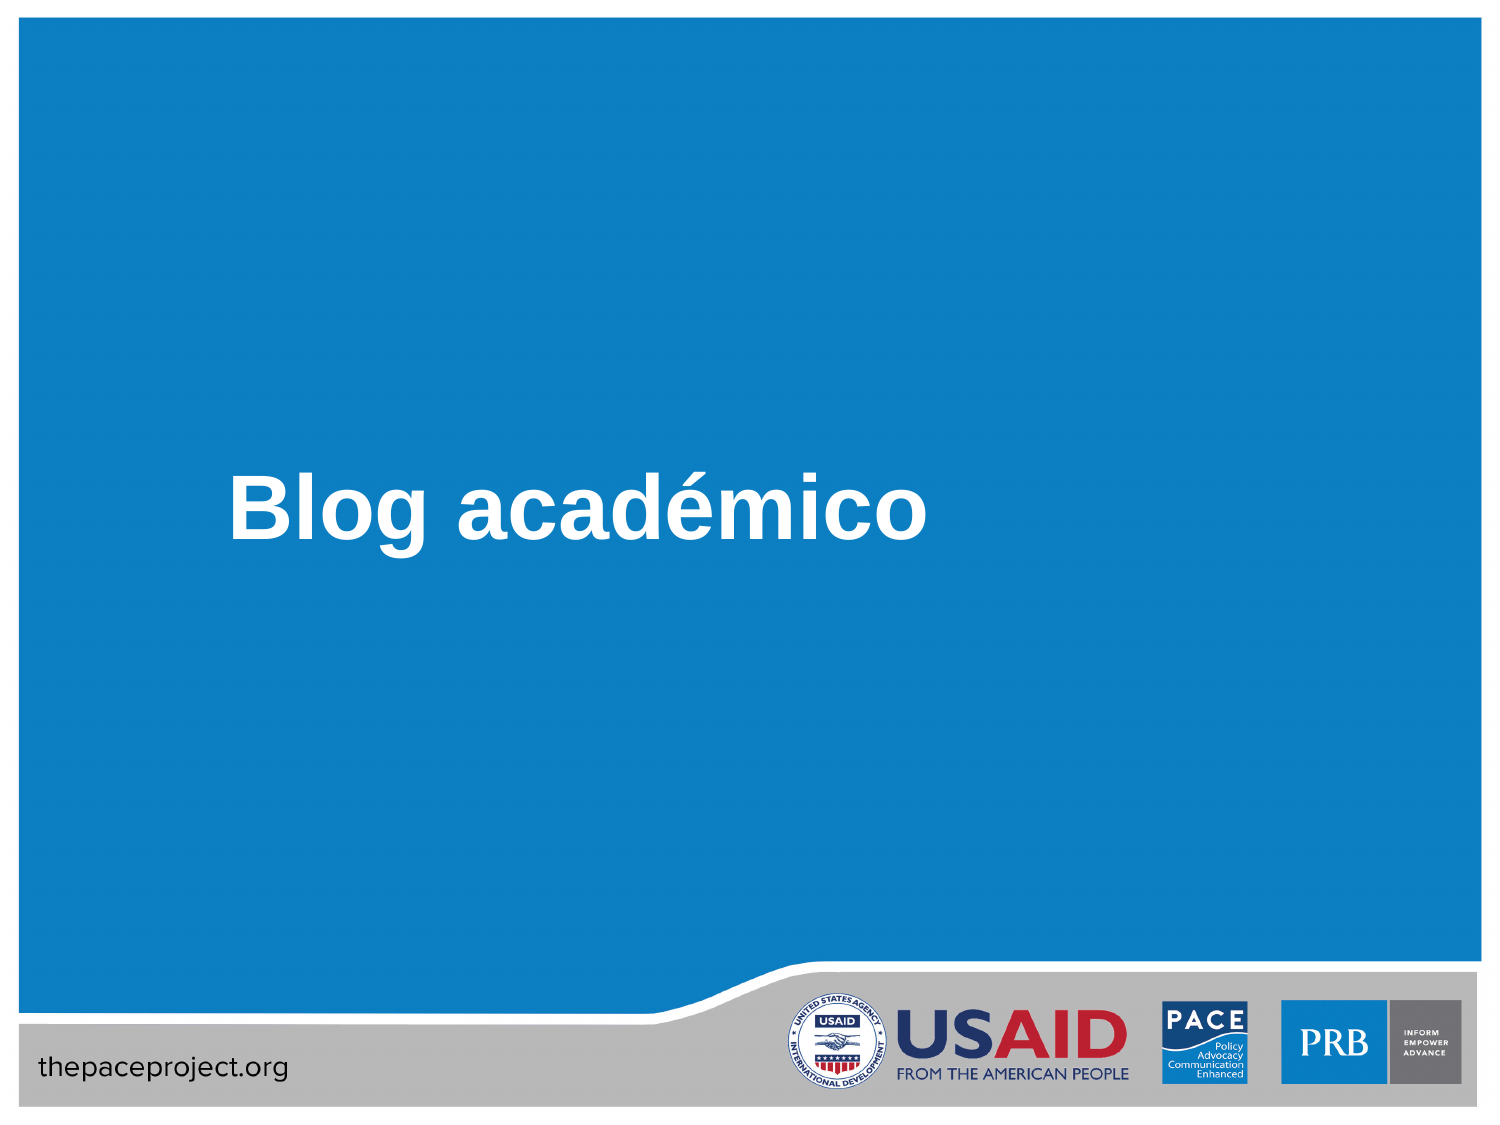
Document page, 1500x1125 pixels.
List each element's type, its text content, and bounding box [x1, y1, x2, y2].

picture [0, 0, 1500, 1125]
text_box Blog académico [212, 334, 1438, 672]
